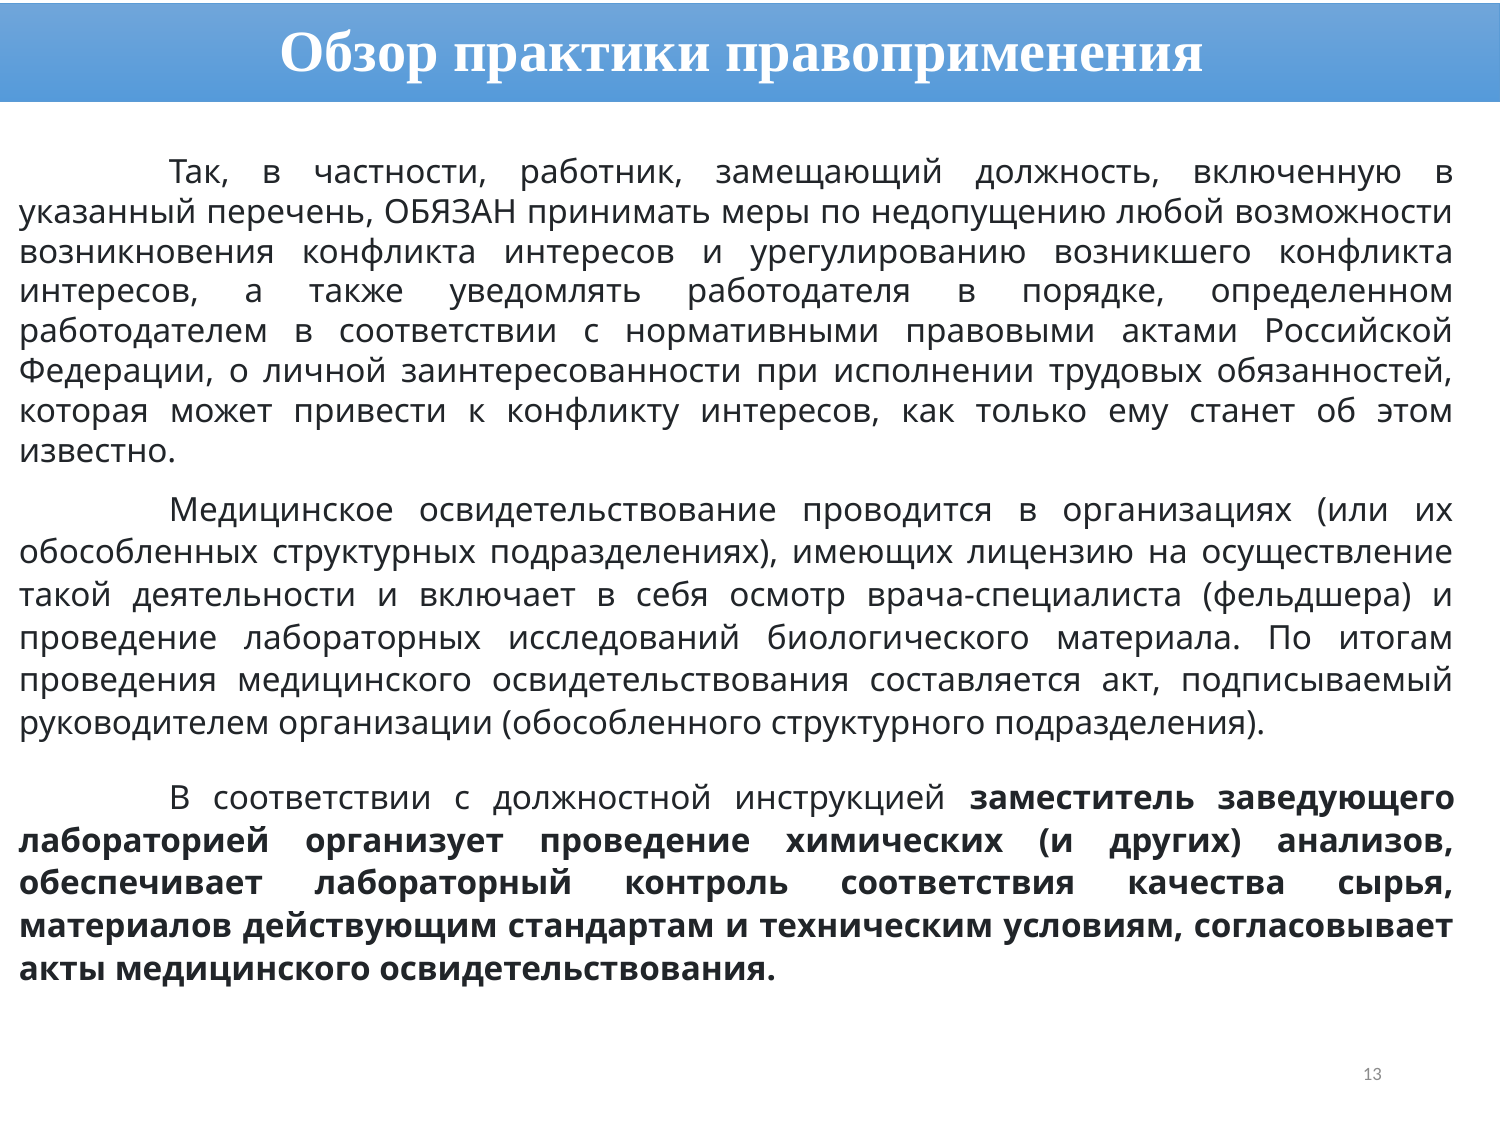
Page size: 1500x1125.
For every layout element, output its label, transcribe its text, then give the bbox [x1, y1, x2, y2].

list Так, в частности, работник, замещающий должность, включенную в указанный перечень, ОБЯЗАН принимать меры по недопущению любой возможности возникновения конфликта интересов и урегулированию возникшего конфликта интересов, а также уведомлять работодателя в порядке, определенном работодателем в соответствии с нормативными правовыми актами Российской Федерации, о личной заинтересованности при исполнении трудовых обязанностей, которая может привести к конфликту интересов, как только ему станет об этом известно. Медицинское освидетельствование проводится в организациях (или их обособленных структурных подразделениях), имеющих лицензию на осуществление такой деятельности и включает в себя осмотр врача-специалиста (фельдшера) и проведение лабораторных исследований биологического материала. По итогам проведения медицинского освидетельствования составляется акт, подписываемый руководителем организации (обособленного структурного подразделения). В соответствии с должностной инструкцией заместитель заведующего лабораторией организует проведение химических (и других) анализов, обеспечивает лабораторный контроль соответствия качества сырья, материалов действующим стандартам и техническим условиям, согласовывает акты медицинского освидетельствования. [3, 54, 1471, 1094]
title Обзор практики правоприменения [0, 3, 1500, 102]
slide_number 13 [1059, 1042, 1397, 1103]
